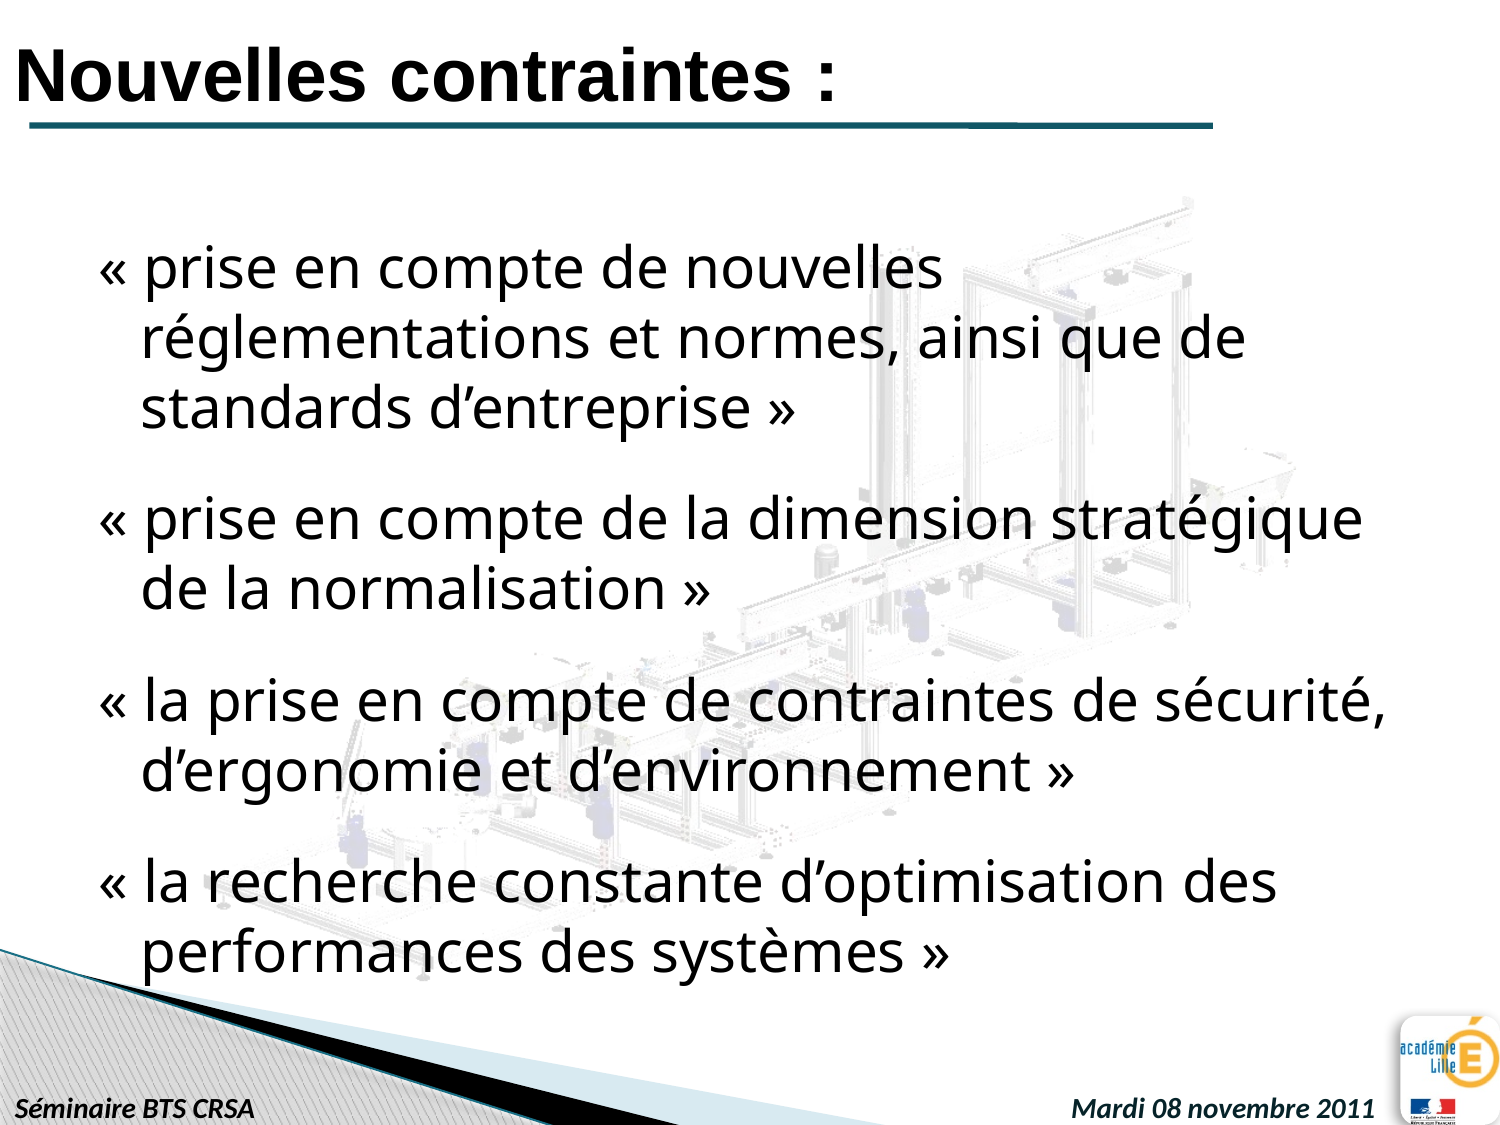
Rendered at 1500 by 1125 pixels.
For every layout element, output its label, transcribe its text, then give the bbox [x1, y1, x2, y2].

picture [194, 196, 1321, 988]
text_box Nouvelles contraintes : [0, 19, 1471, 126]
text_box Séminaire BTS CRSA Mardi 08 novembre 2011 [0, 1082, 1394, 1125]
text_box « prise en compte de nouvelles réglementations et normes, ainsi que de standards d’entreprise » « prise en compte de la dimension stratégique de la normalisation » « la prise en compte de contraintes de sécurité, d’ergonomie et d’environnement » « la recherche constante d’optimisation des performances des systèmes » [65, 222, 1424, 1024]
picture [1400, 1015, 1500, 1125]
